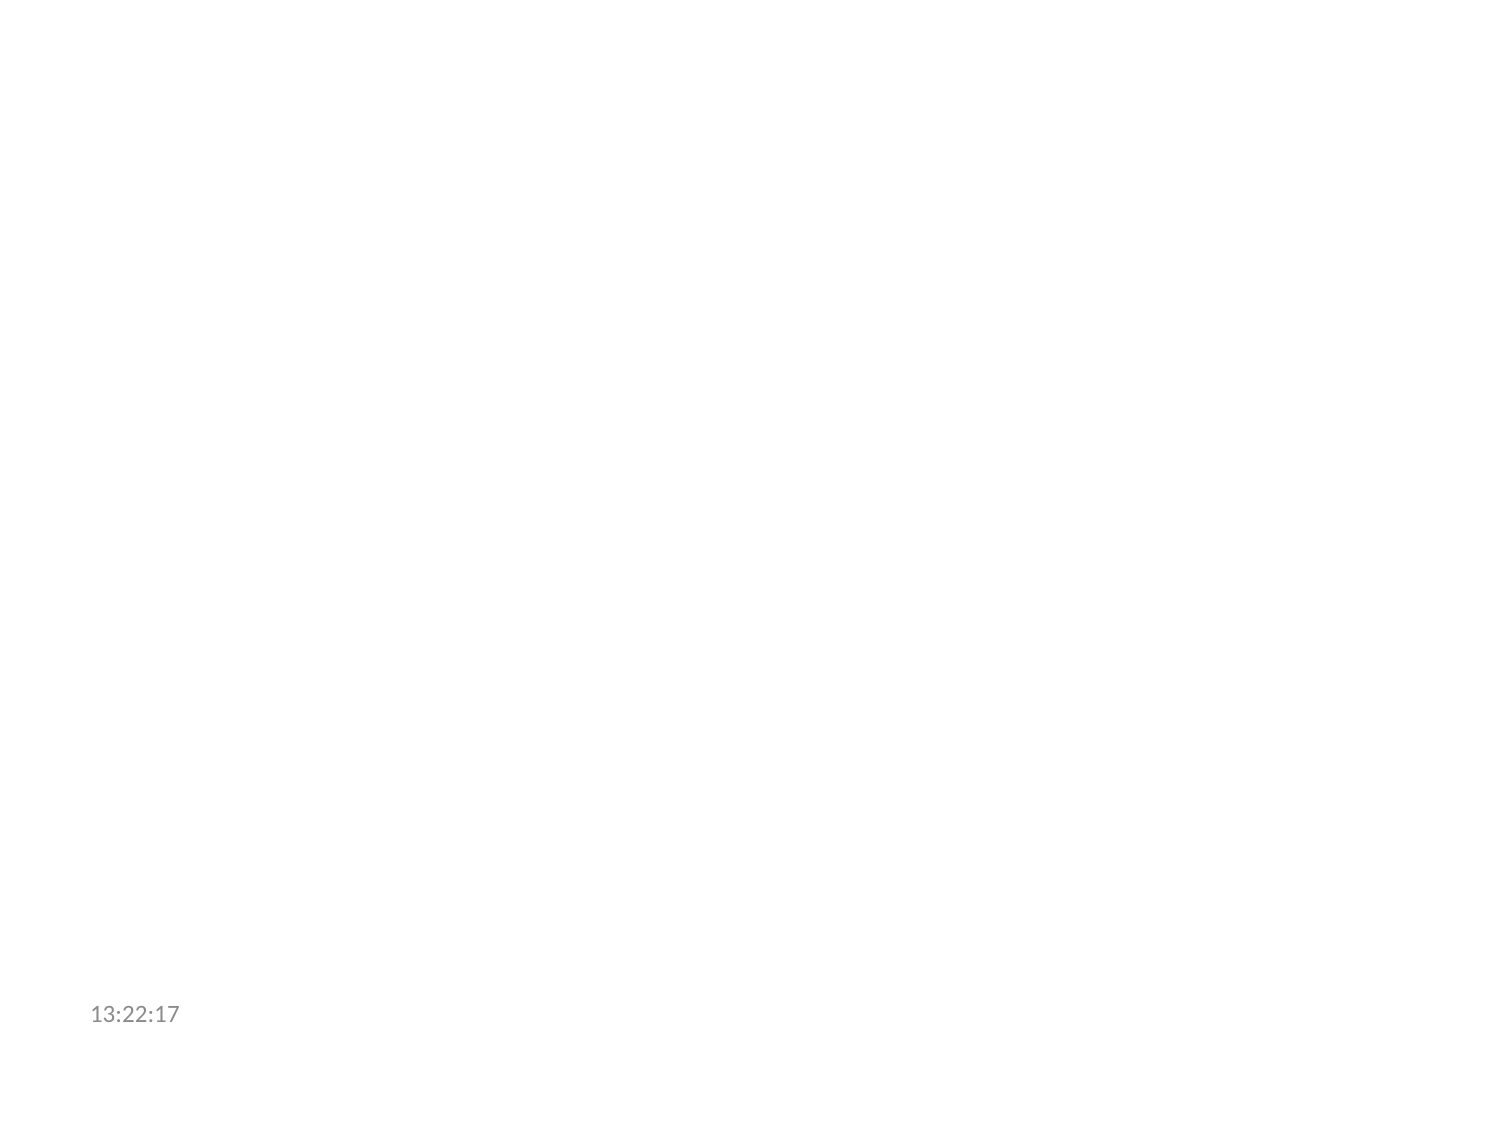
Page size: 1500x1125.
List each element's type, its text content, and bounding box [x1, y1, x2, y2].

text_box 15:35:09 [75, 982, 425, 1043]
